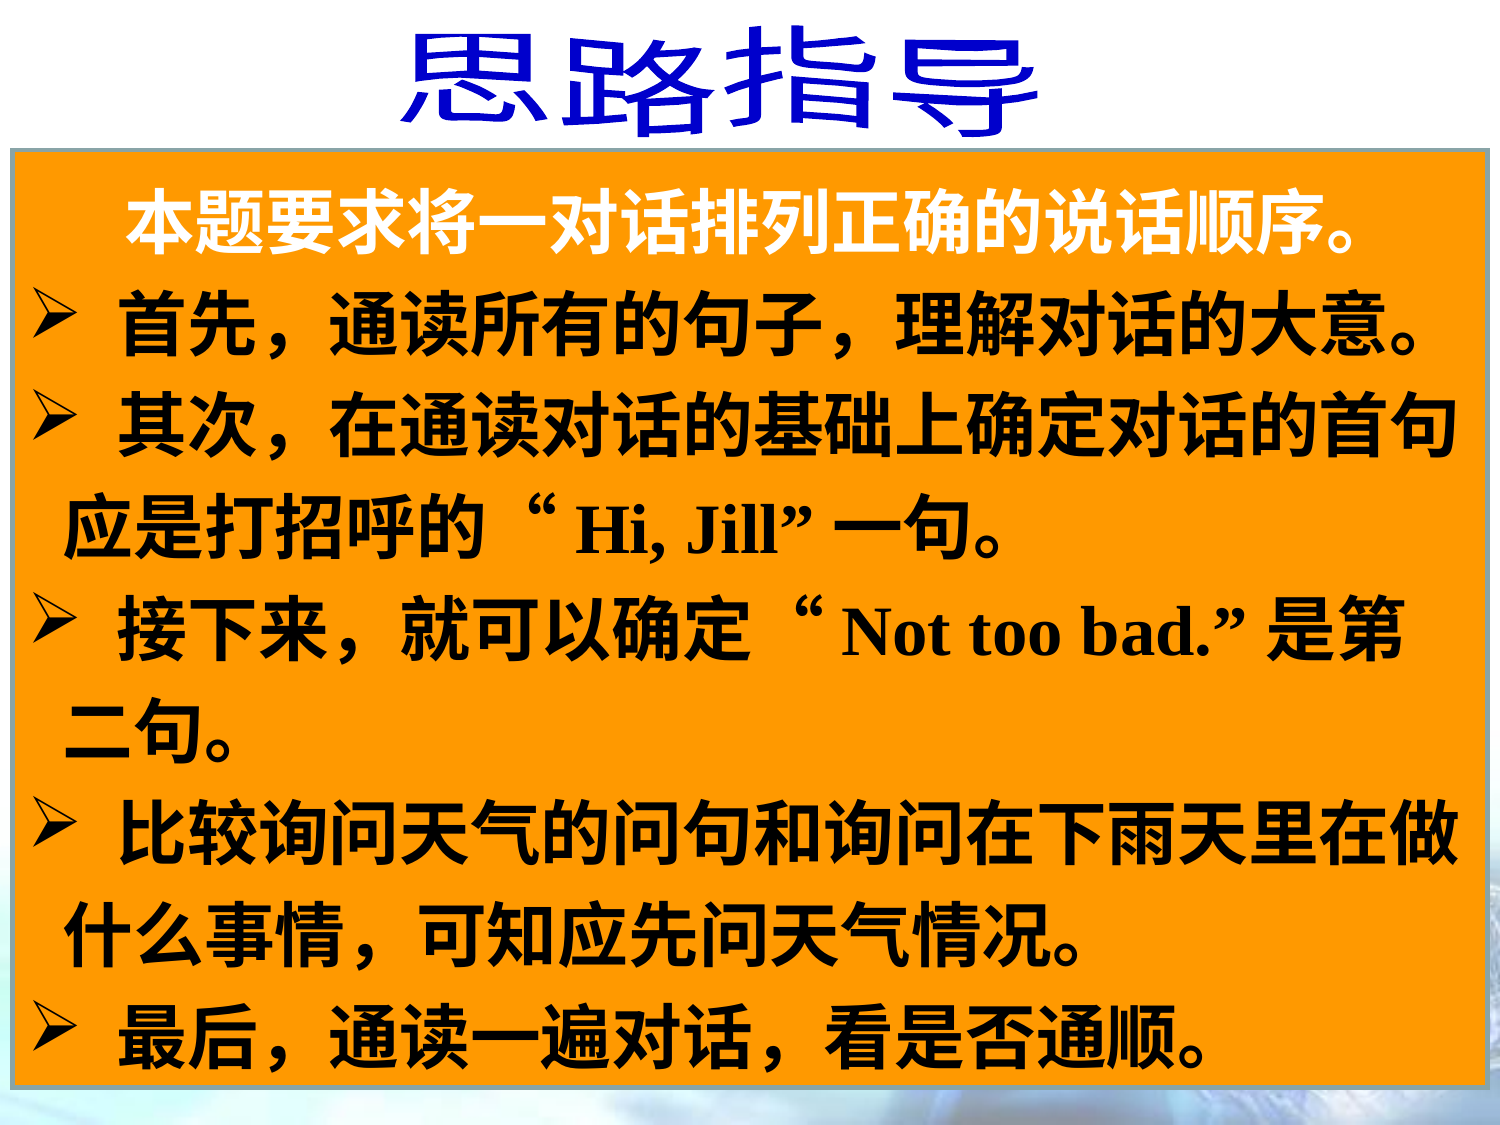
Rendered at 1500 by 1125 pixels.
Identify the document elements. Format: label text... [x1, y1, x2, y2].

text_box 本题要求将一对话排列正确的说话顺序。 首先，通读所有的句子，理解对话的大意。 其次，在通读对话的基础上确定对话的首句应是打招呼的“Hi, Jill”一句。 接下来，就可以确定“Not too bad.”是第二句。 比较询问天气的问句和询问在下雨天里在做什么事情，可知应先问天气情况。 最后，通读一遍对话，看是否通顺。 [12, 149, 1488, 1088]
picture [0, 0, 1500, 1125]
